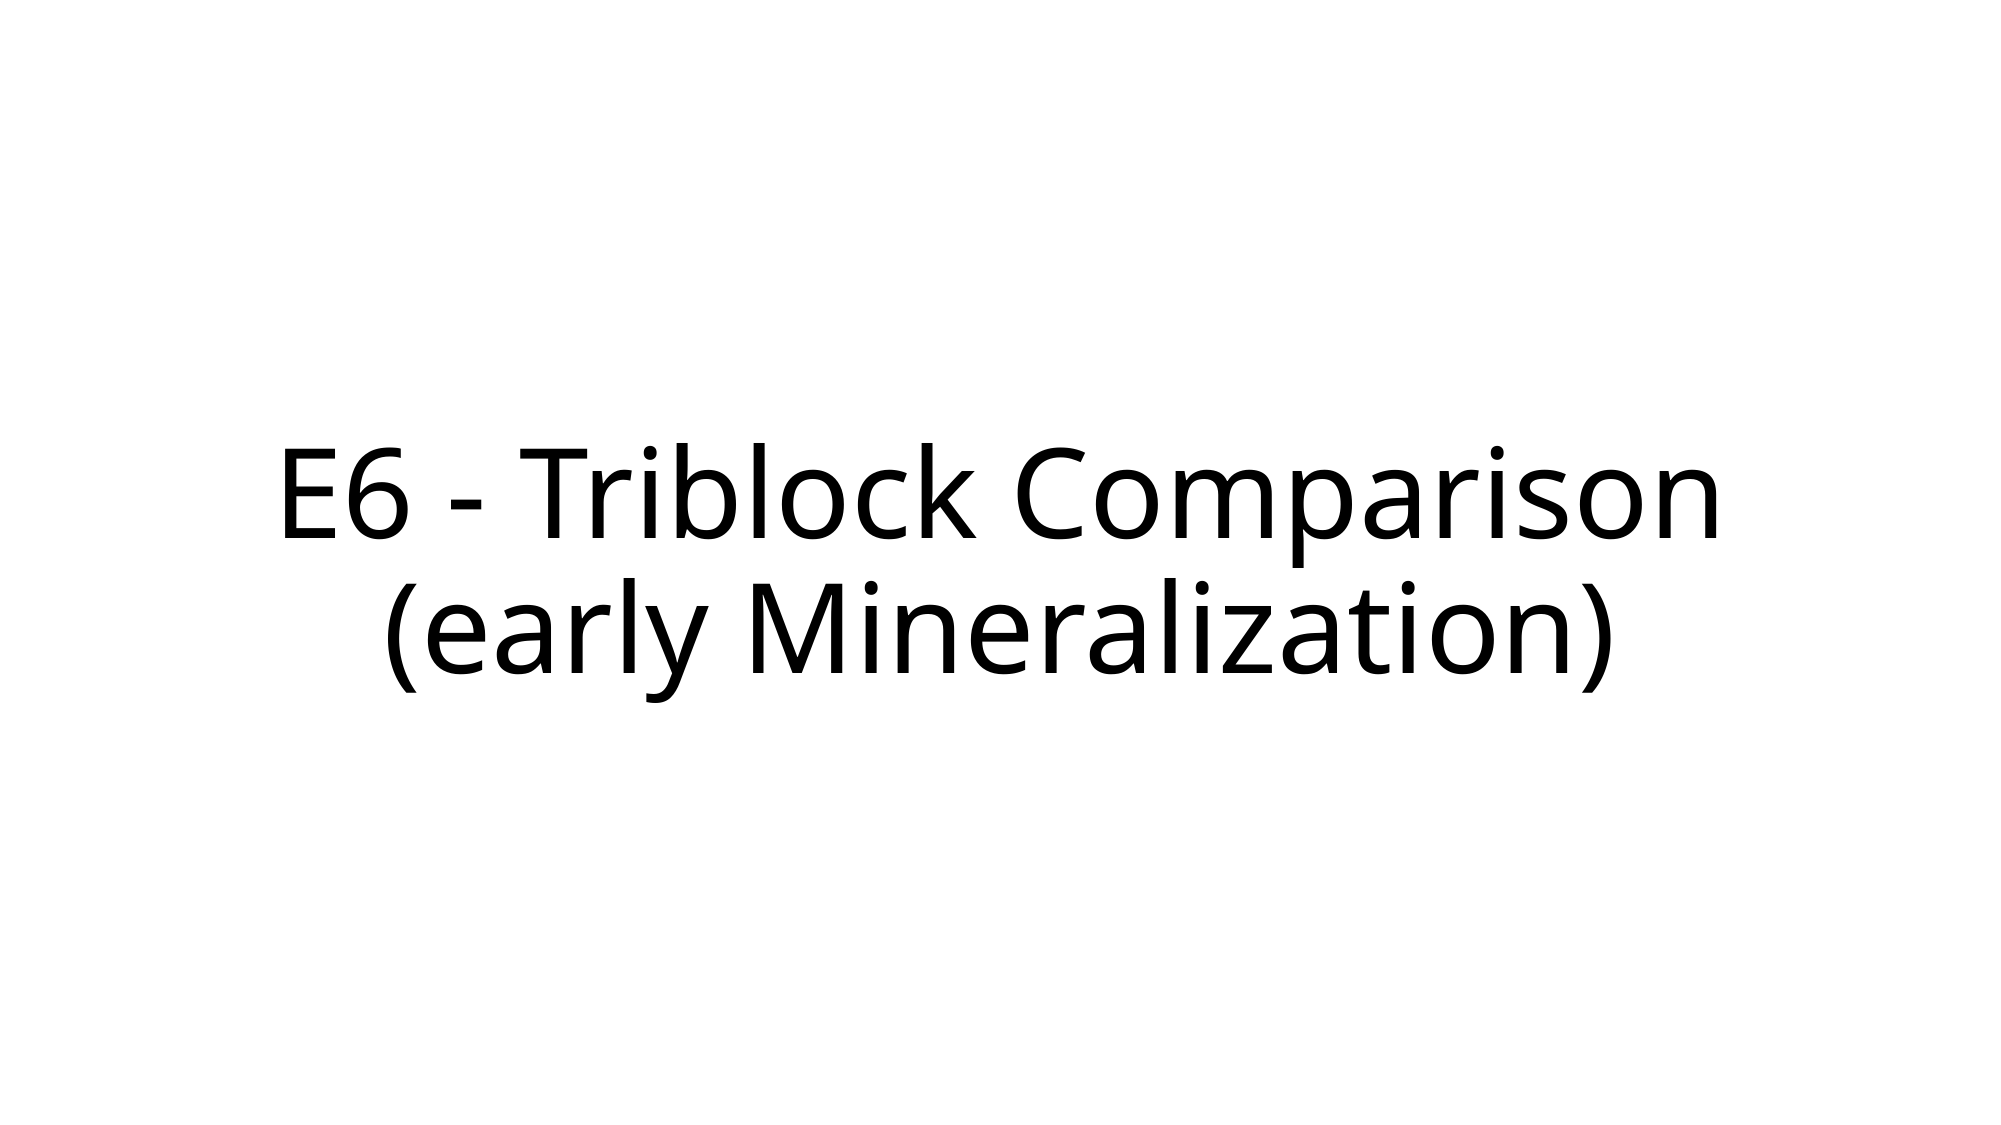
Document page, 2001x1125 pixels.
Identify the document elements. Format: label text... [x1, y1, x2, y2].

title E6 - Triblock Comparison (early Mineralization) [249, 316, 1750, 709]
